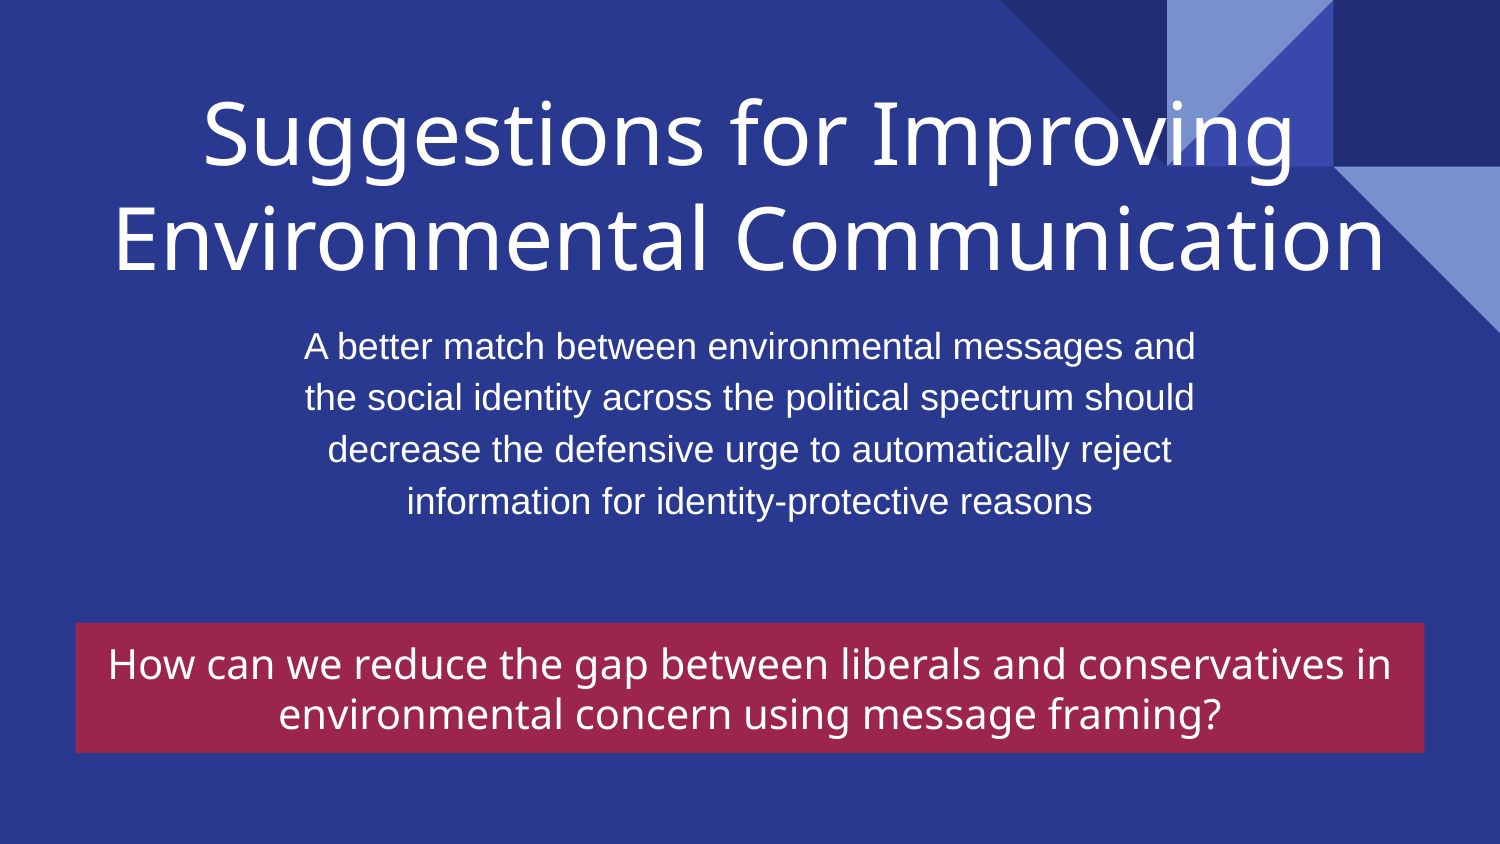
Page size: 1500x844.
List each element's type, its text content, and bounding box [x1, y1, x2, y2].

title Suggestions for Improving Environmental Communication [75, 114, 1425, 252]
text_box A better match between environmental messages and the social identity across the political spectrum should decrease the defensive urge to automatically reject information for identity-protective reasons [259, 299, 1240, 572]
text_box How can we reduce the gap between liberals and conservatives in environmental concern using message framing? [75, 622, 1425, 753]
